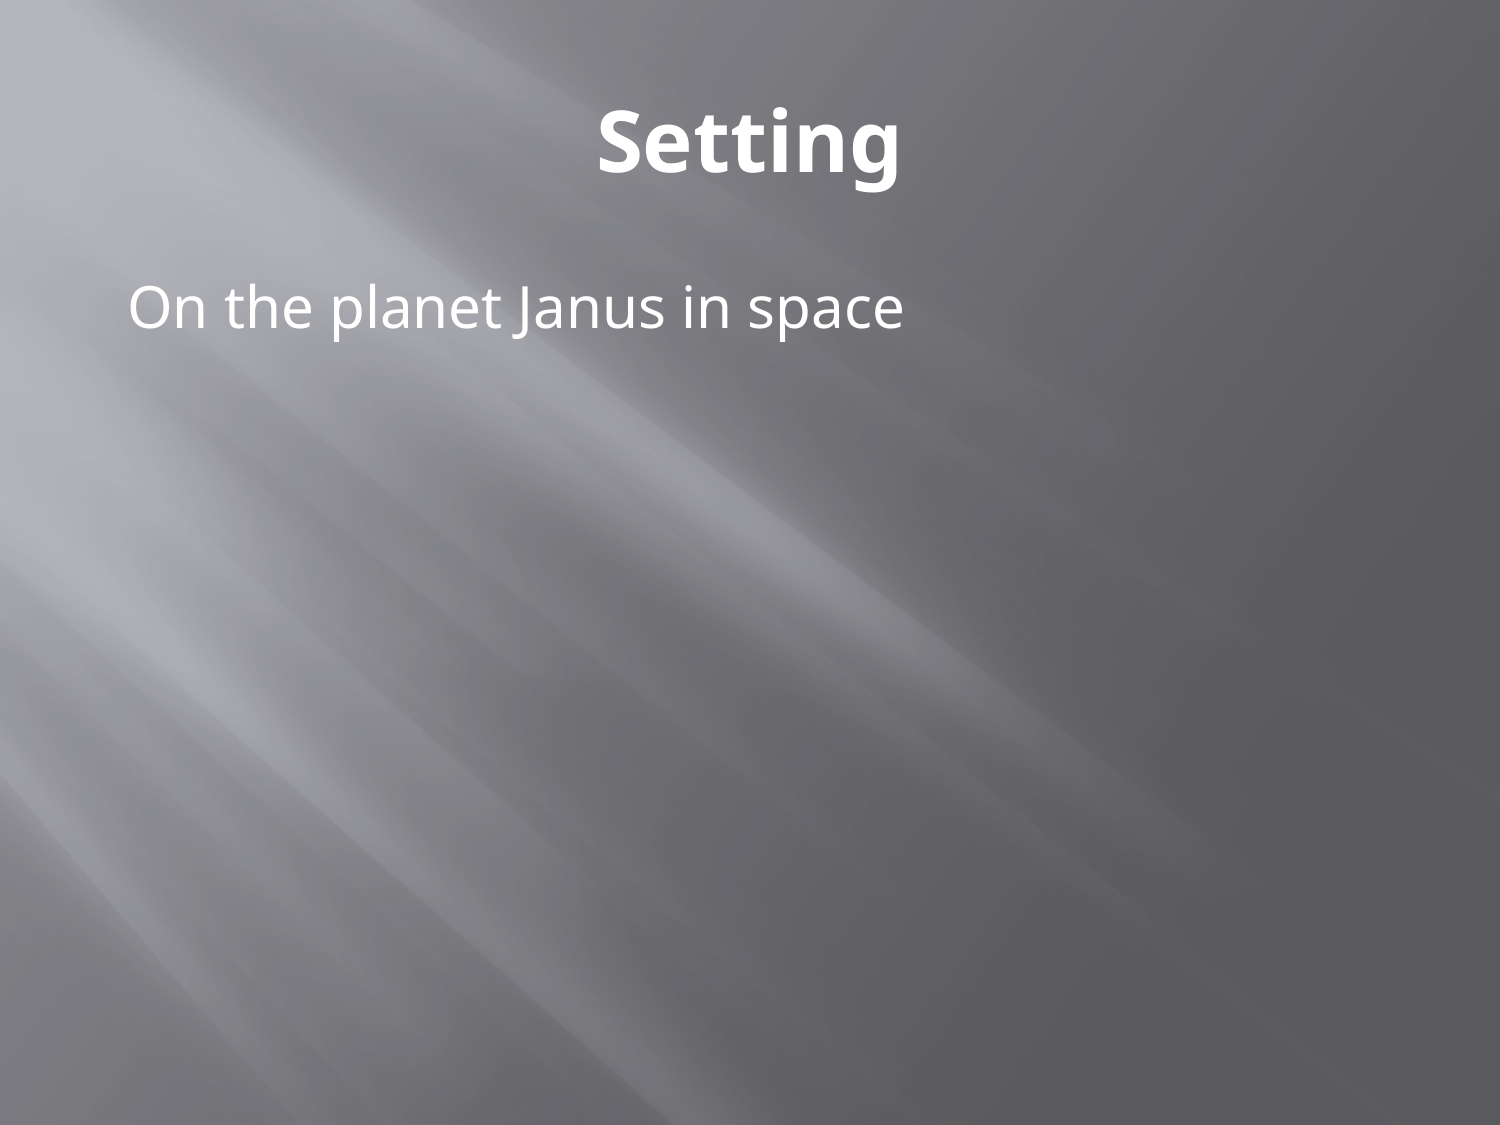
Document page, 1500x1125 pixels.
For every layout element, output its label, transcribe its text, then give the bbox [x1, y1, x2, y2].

list On the planet Janus in space [75, 262, 1425, 1035]
title Setting [75, 45, 1425, 233]
